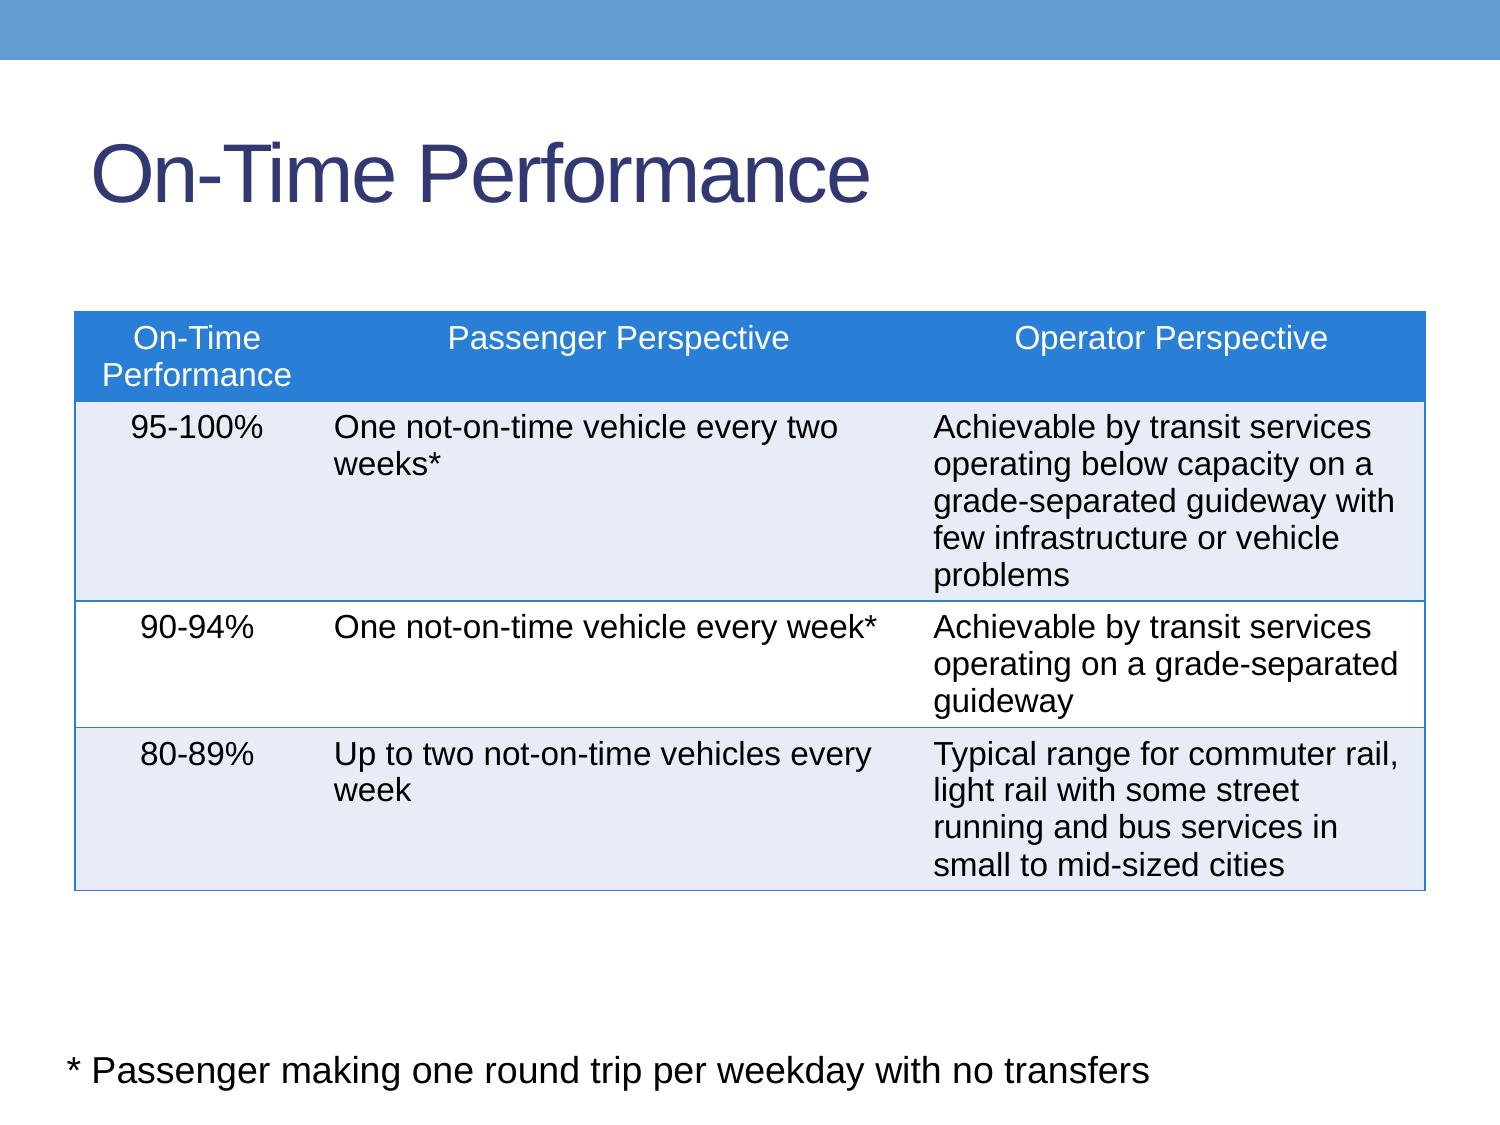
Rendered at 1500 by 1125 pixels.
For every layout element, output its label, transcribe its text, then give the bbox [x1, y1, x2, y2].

table_cell One not-on-time vehicle every week* [319, 602, 919, 727]
table_cell Up to two not-on-time vehicles every week [319, 728, 919, 890]
text_box * Passenger making one round trip per weekday with no transfers [51, 1038, 1198, 1099]
table_cell 95-100% [76, 402, 319, 600]
table_cell 80-89% [76, 728, 319, 890]
table_cell Typical range for commuter rail, light rail with some street running and bus services in small to mid-sized cities [919, 728, 1424, 890]
table_header Operator Perspective [919, 313, 1424, 400]
table_header On-Time Performance [76, 313, 319, 400]
table_cell One not-on-time vehicle every two weeks* [319, 402, 919, 600]
title On-Time Performance [75, 87, 1425, 250]
table_cell Achievable by transit services operating below capacity on a grade-separated guideway with few infrastructure or vehicle problems [919, 402, 1424, 600]
table_cell 90-94% [76, 602, 319, 727]
table_cell Achievable by transit services operating on a grade-separated guideway [919, 602, 1424, 727]
table_header Passenger Perspective [319, 313, 919, 400]
